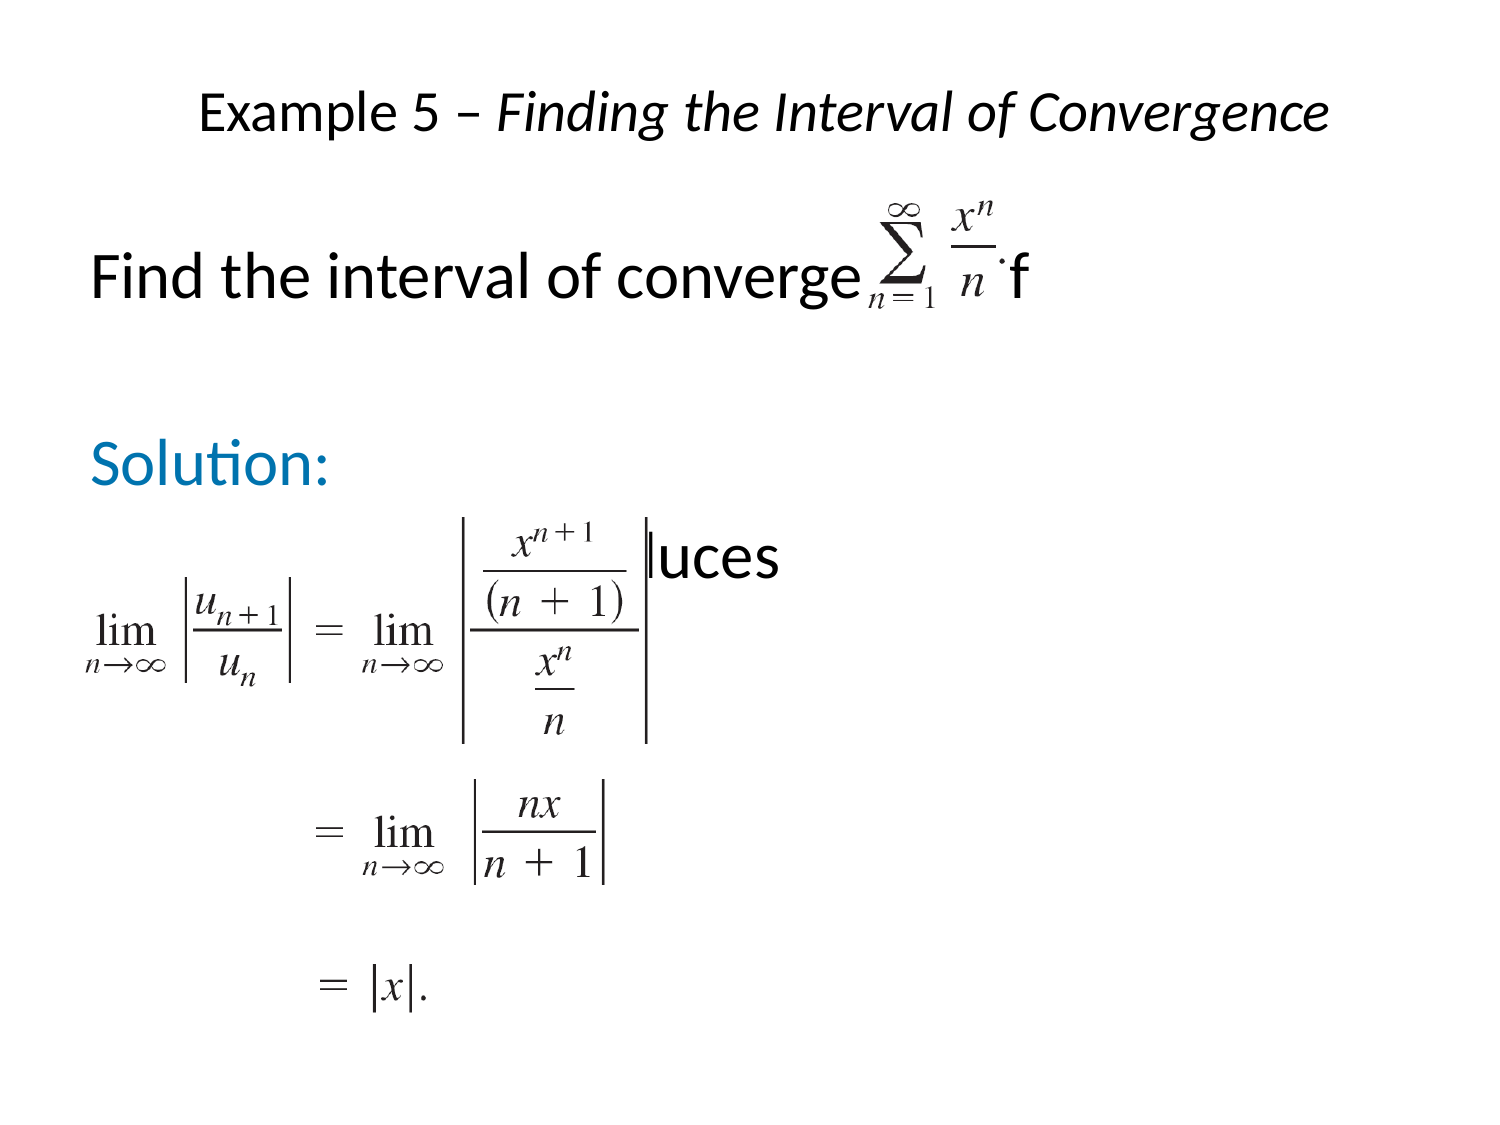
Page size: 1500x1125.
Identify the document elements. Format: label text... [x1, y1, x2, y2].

list Find the interval of convergence of Solution: Letting un = xn/n produces [75, 224, 1425, 1087]
picture [318, 962, 427, 1015]
title Example 5 – Finding the Interval of Convergence [89, 52, 1440, 165]
picture [862, 196, 1011, 313]
picture [310, 774, 607, 887]
picture [74, 512, 650, 744]
